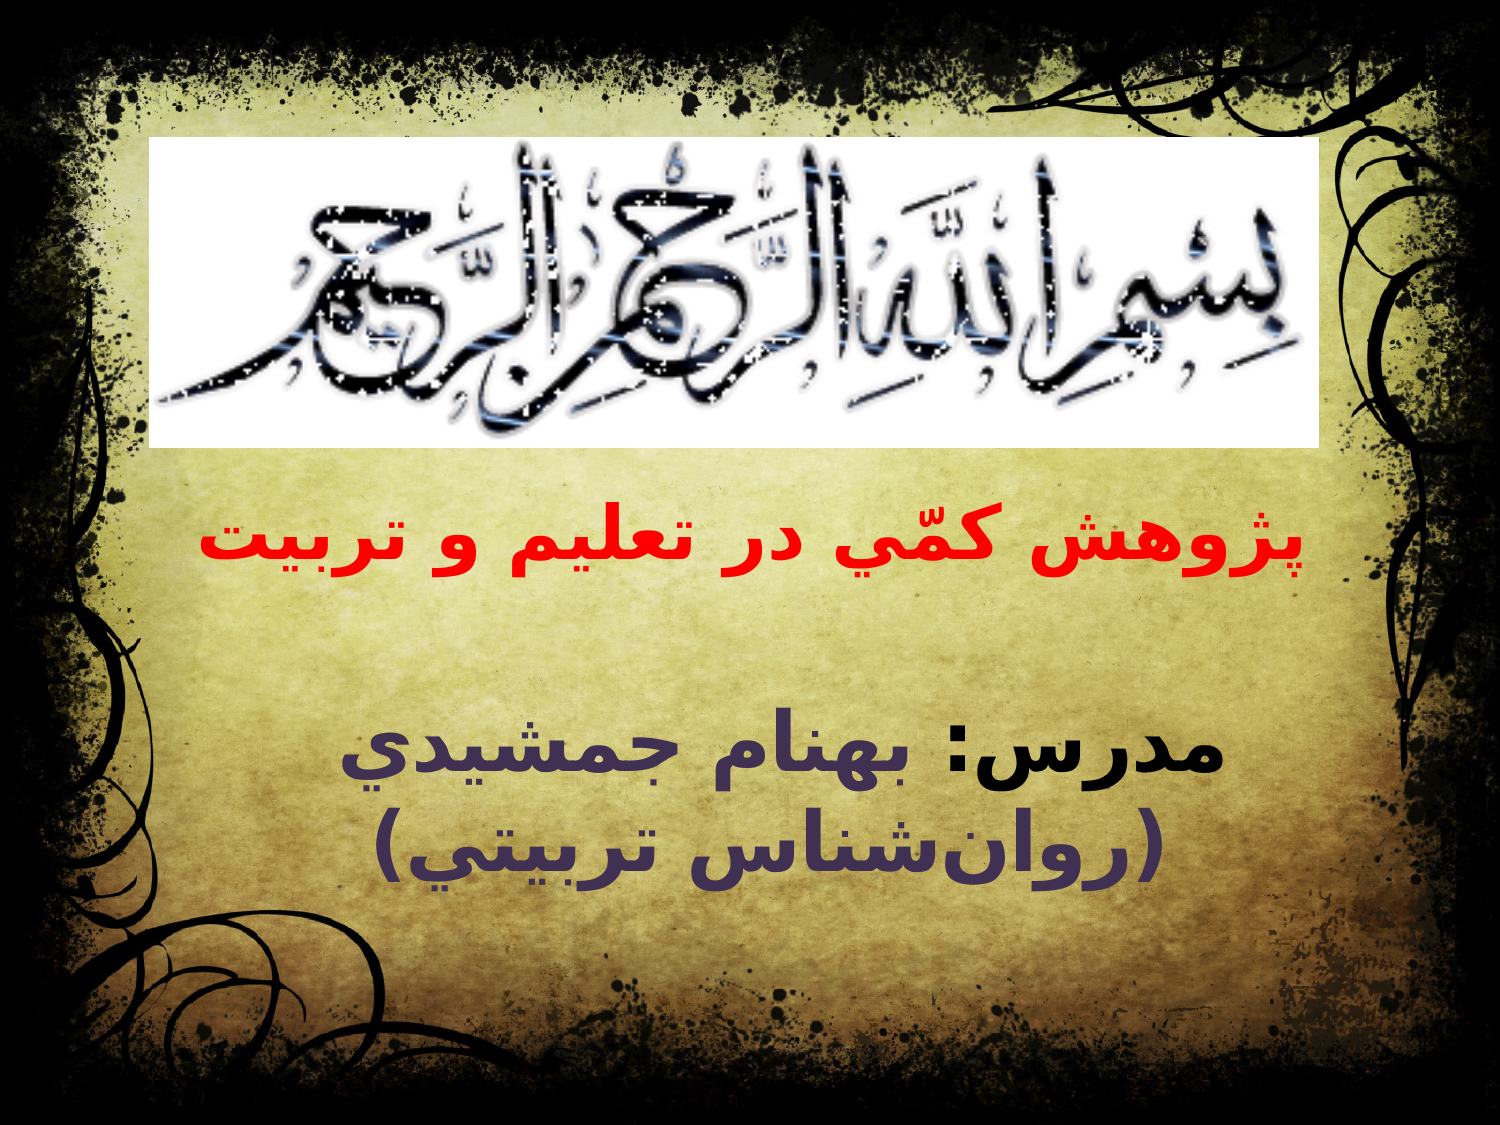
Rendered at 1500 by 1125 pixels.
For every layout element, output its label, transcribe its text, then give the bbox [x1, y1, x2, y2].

picture [0, 0, 1500, 1125]
title پژوهش‌ كمّي در تعليم و تربيت [76, 447, 1427, 611]
text_box مدرس: بهنام جمشيدي (روان‌شناس تربيتي) [230, 680, 1337, 896]
